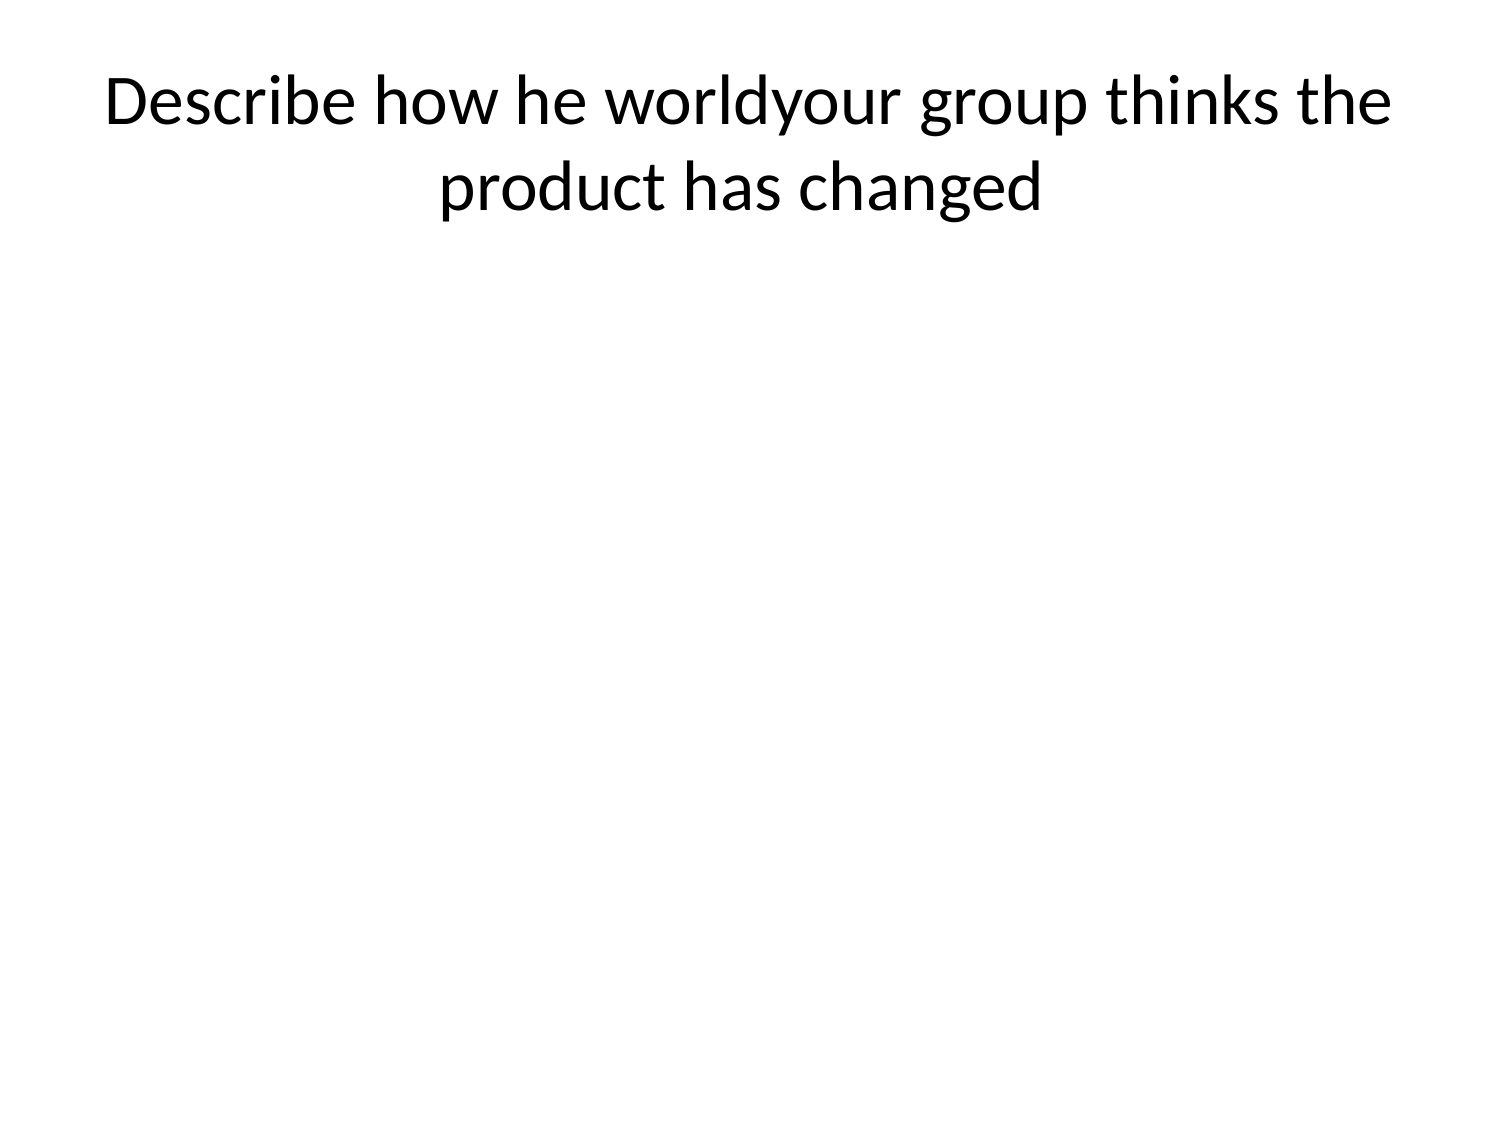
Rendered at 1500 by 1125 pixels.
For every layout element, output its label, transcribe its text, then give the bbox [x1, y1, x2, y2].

title Describe how he worldyour group thinks the product has changed [75, 45, 1425, 233]
